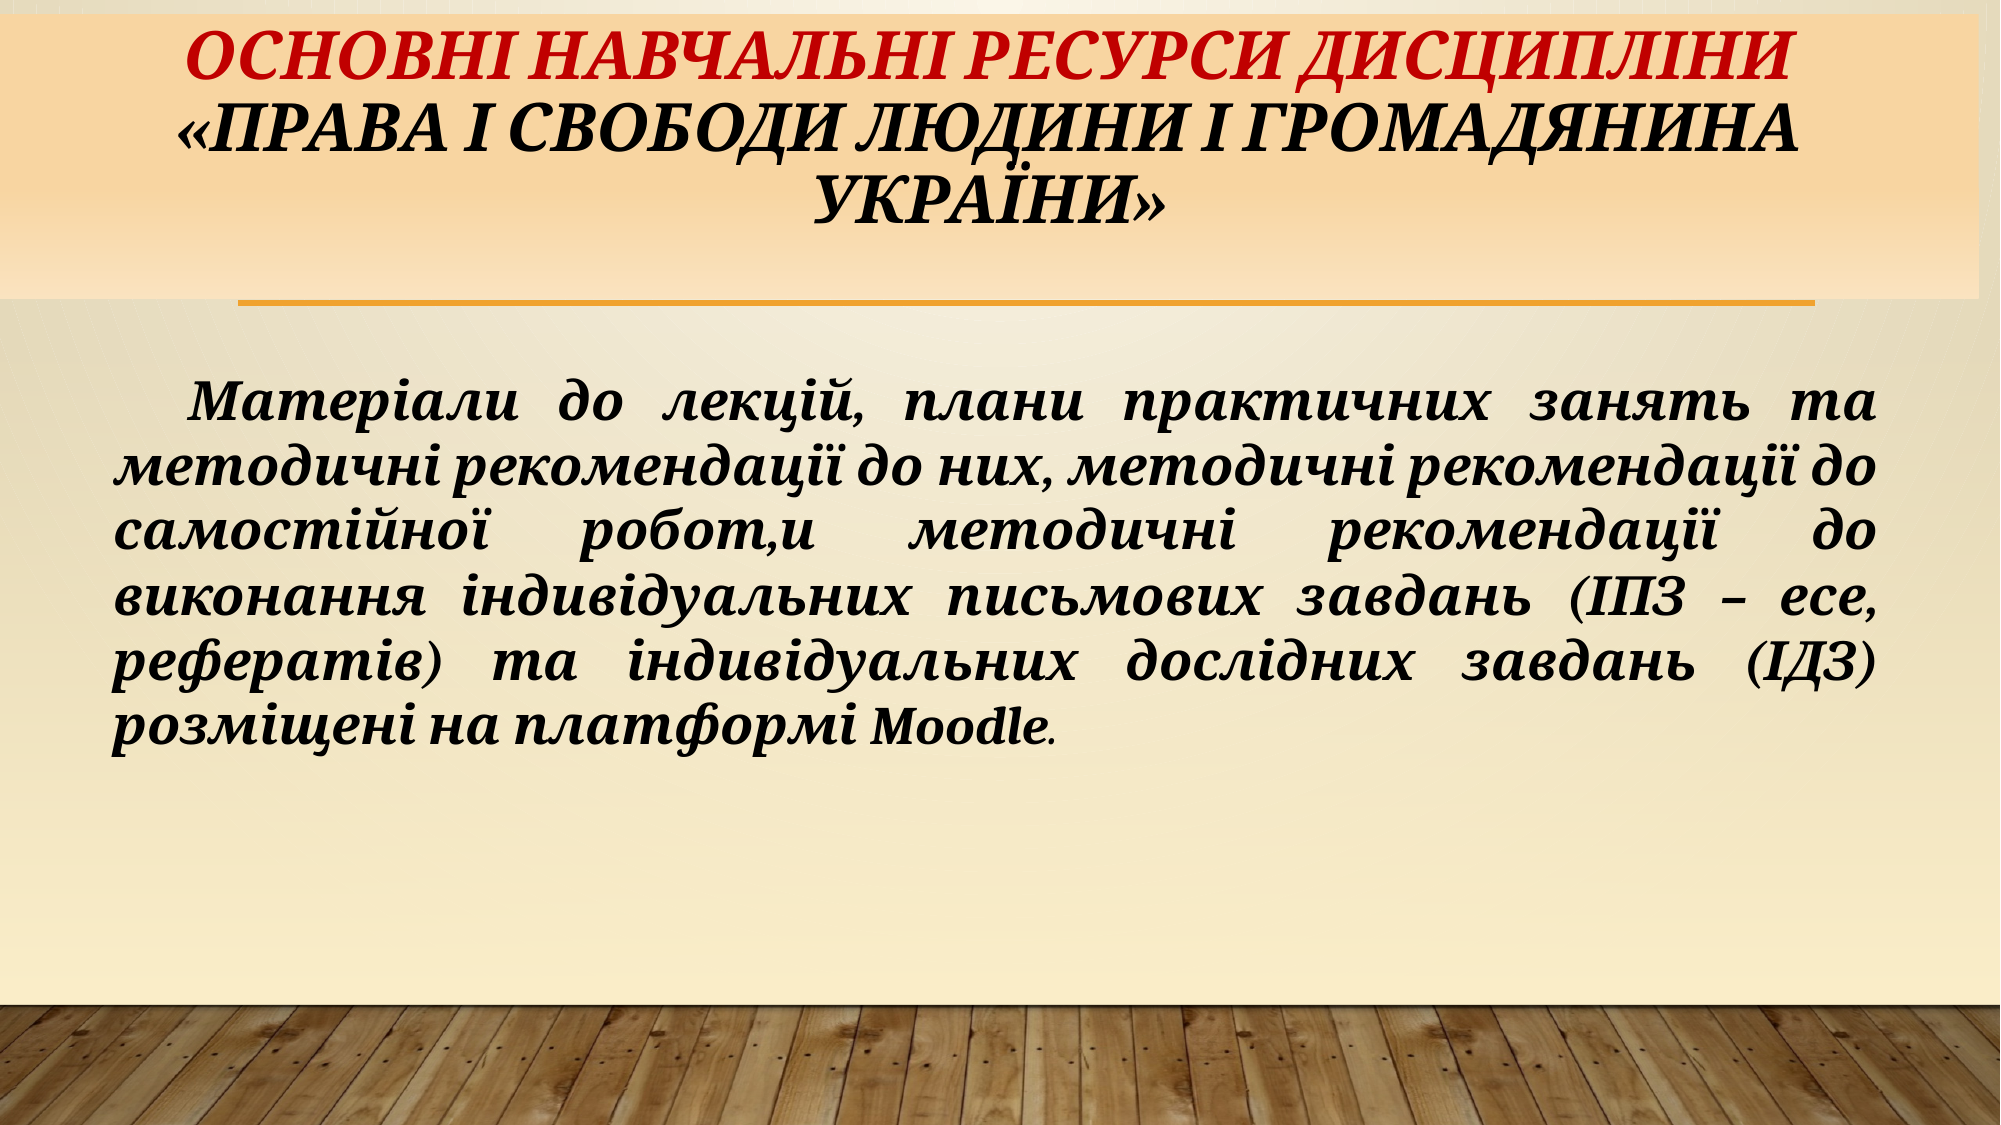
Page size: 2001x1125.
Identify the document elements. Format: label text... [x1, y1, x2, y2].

title ОСНОВНІ НАВЧАЛЬНІ РЕСУРСИ ДИСЦИПЛІНИ «ПРАВА І СВОБОДИ ЛЮДИНИ І ГРОМАДЯНИНА УКРАЇНИ» [0, 14, 1979, 299]
picture [0, 1005, 2000, 1125]
text_box Матеріали до лекцій, плани практичних занять та методичні рекомендації до них, методичні рекомендації до самостійної робот,и методичні рекомендації до виконання індивідуальних письмових завдань (ІПЗ – есе, рефератів) та індивідуальних дослідних завдань (ІДЗ) розміщені на платформі Moodle. [98, 358, 1895, 764]
